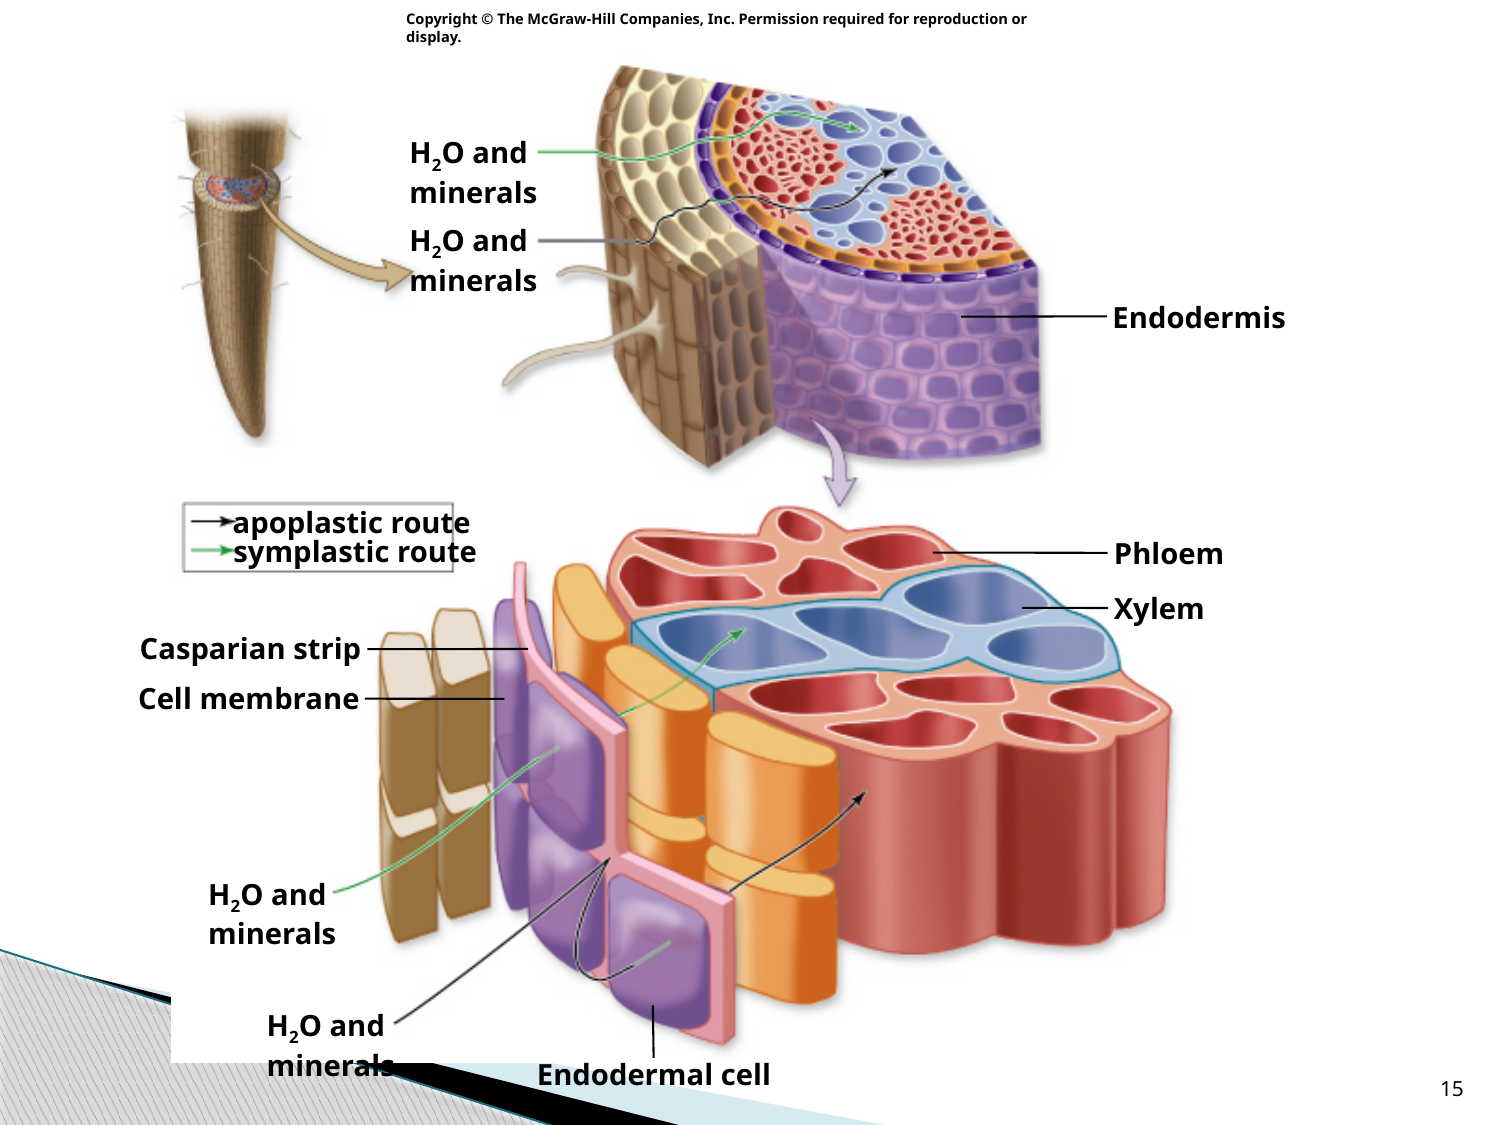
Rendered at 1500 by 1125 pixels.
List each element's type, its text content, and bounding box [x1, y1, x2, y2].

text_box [144, 0, 1284, 1092]
slide_number 15 [1418, 1051, 1479, 1112]
